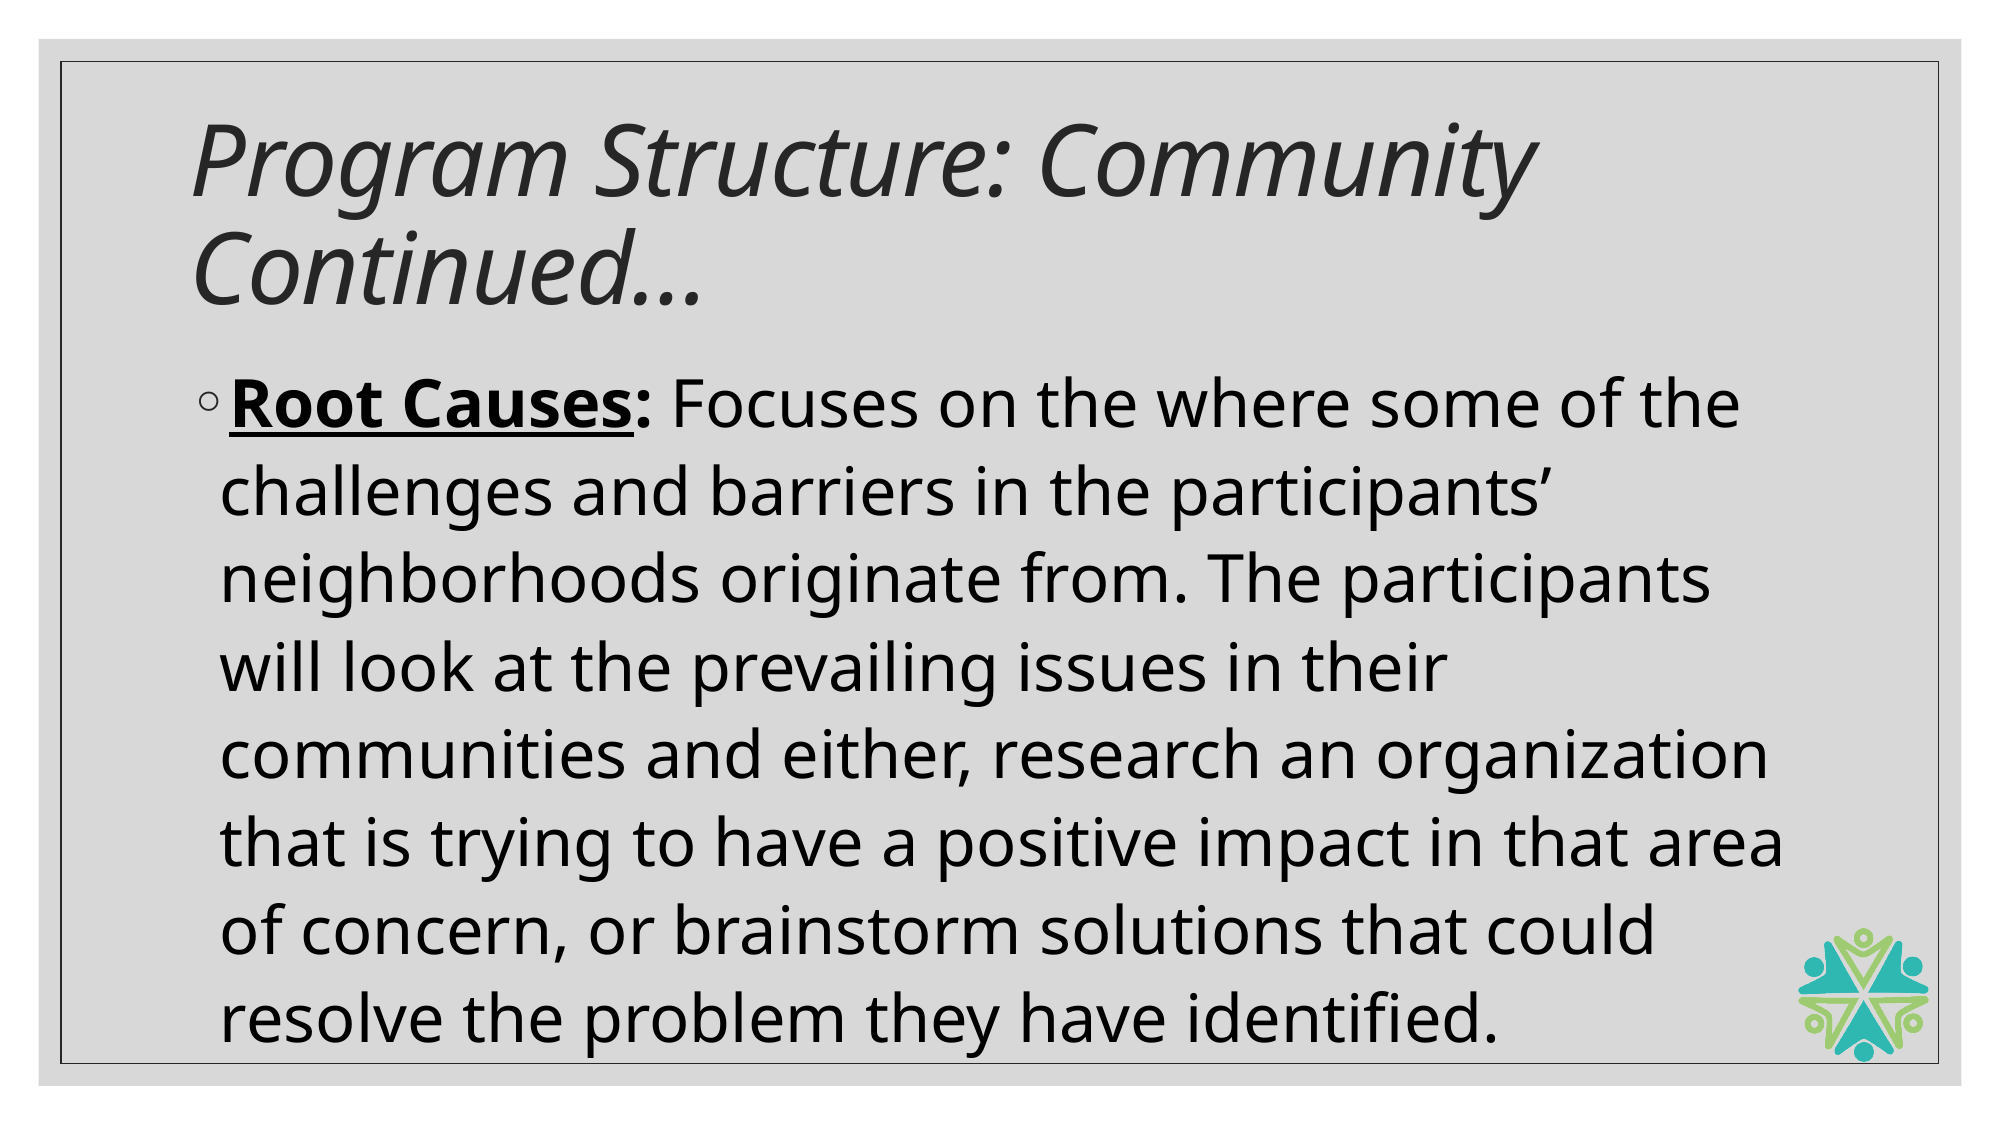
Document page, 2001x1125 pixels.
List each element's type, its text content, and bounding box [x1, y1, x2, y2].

list Root Causes: Focuses on the where some of the challenges and barriers in the participants’ neighborhoods originate from. The participants will look at the prevailing issues in their communities and either, research an organization that is trying to have a positive impact in that area of concern, or brainstorm solutions that could resolve the problem they have identified. [174, 345, 1825, 977]
picture [1798, 928, 1929, 1062]
title Program Structure: Community Continued… [174, 105, 1825, 331]
